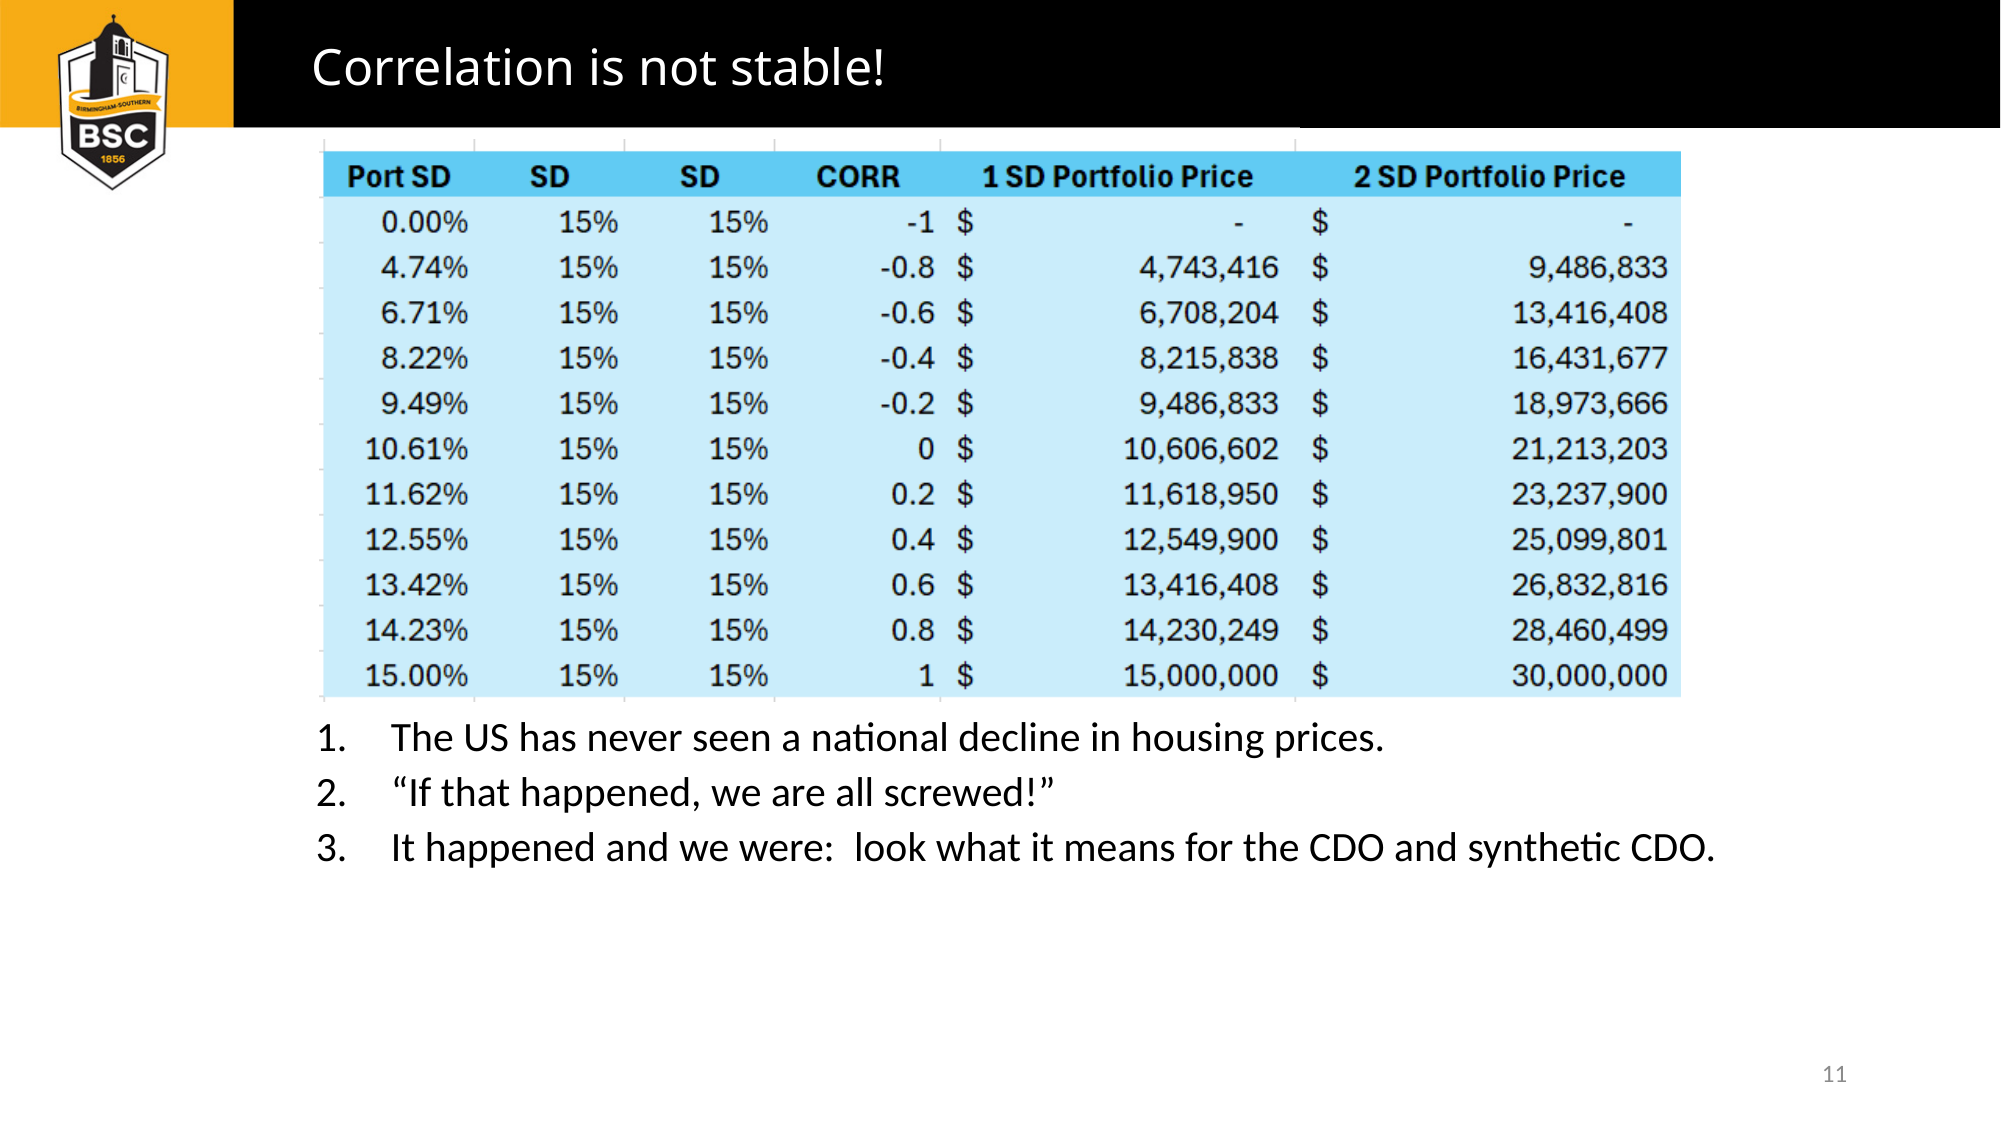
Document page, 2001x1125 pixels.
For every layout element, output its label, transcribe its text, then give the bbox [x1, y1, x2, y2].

text_box [255, 28, 1830, 109]
text_box Correlation is not stable! [296, 28, 1379, 103]
picture [0, 0, 1681, 733]
slide_number 11 [1412, 1060, 1863, 1103]
text_box The US has never seen a national decline in housing prices. “If that happened, we are all screwed!” It happened and we were: look what it means for the CDO and synthetic CDO. [150, 160, 1876, 1060]
